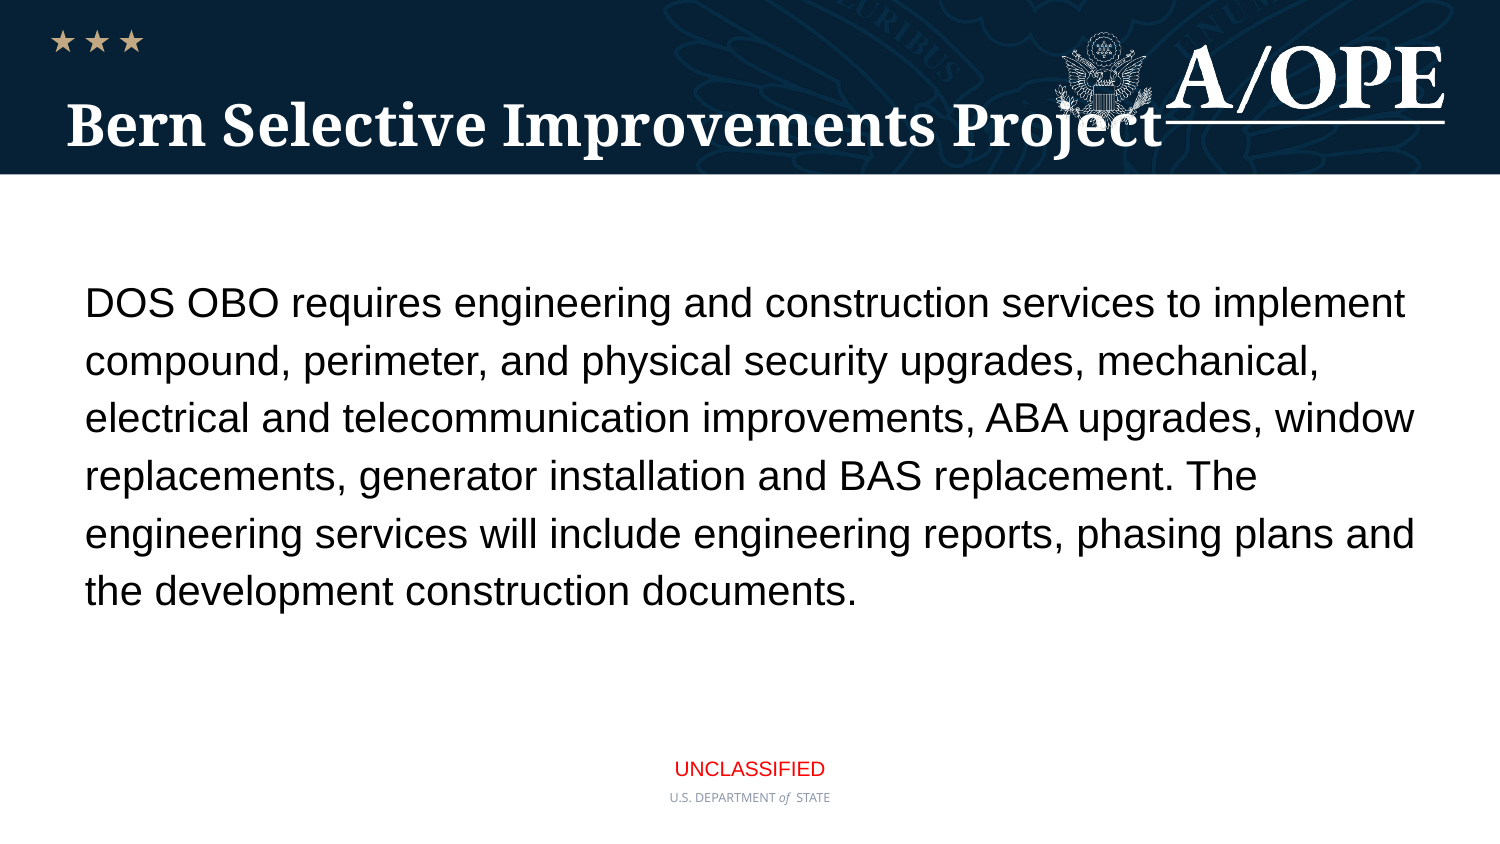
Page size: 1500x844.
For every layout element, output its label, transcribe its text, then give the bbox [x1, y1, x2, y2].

list DOS OBO requires engineering and construction services to implement compound, perimeter, and physical security upgrades, mechanical, electrical and telecommunication improvements, ABA upgrades, window replacements, generator installation and BAS replacement. The engineering services will include engineering reports, phasing plans and the development construction documents. [51, 208, 1449, 750]
title Bern Selective Improvements Project [51, 72, 1449, 167]
text_box UNCLASSIFIED [659, 747, 841, 788]
picture [587, 0, 1500, 174]
